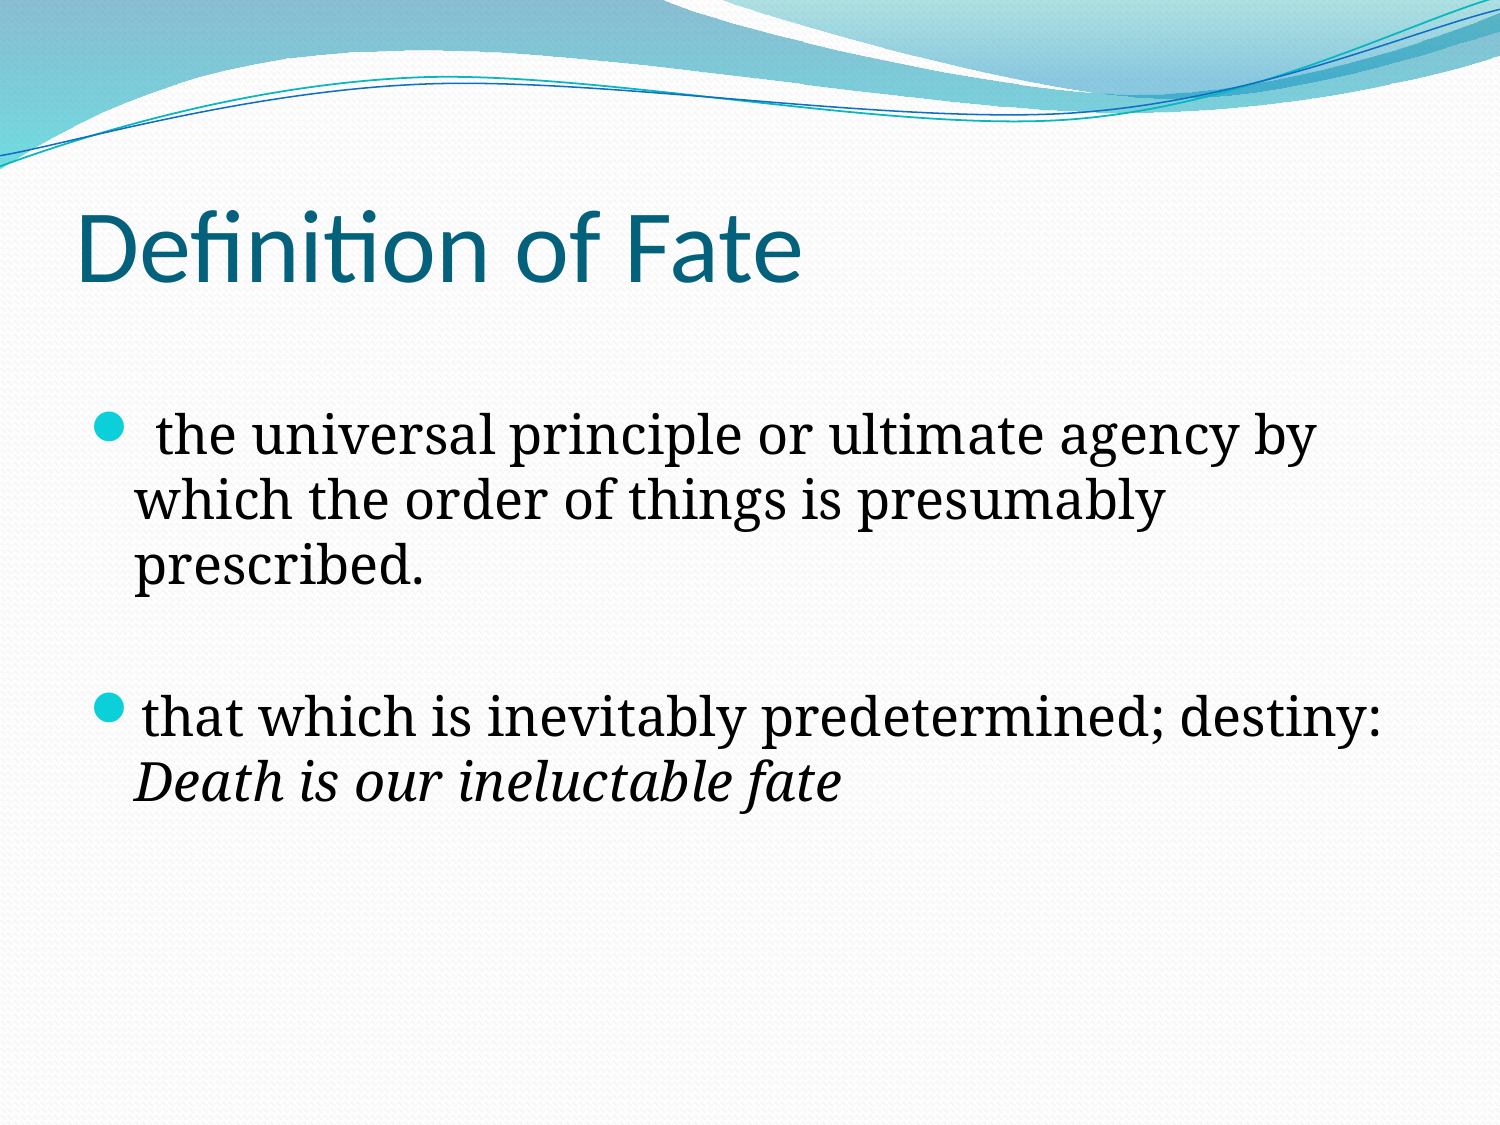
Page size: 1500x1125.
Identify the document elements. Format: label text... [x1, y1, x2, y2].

list the universal principle or ultimate agency by which the order of things is presumably prescribed. that which is inevitably predetermined; destiny: Death is our ineluctable fate [75, 317, 1425, 1038]
title Definition of Fate [75, 115, 1425, 303]
